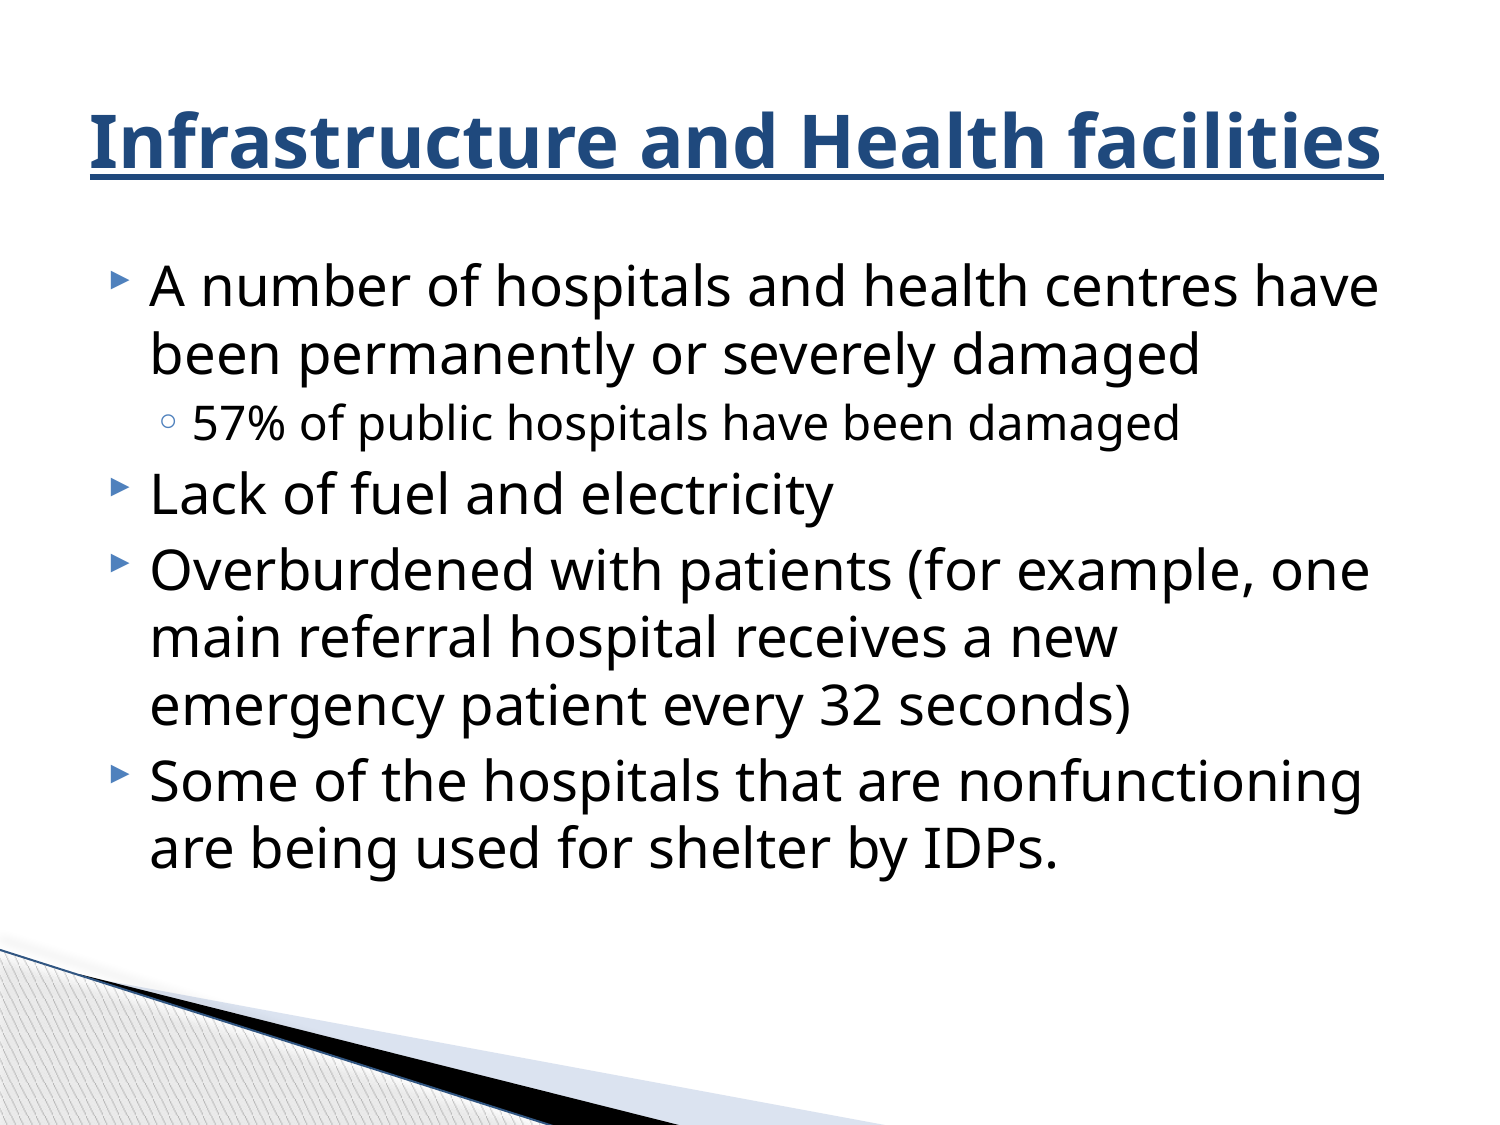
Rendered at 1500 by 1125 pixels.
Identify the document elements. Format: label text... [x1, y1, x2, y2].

list A number of hospitals and health centres have been permanently or severely damaged 57% of public hospitals have been damaged Lack of fuel and electricity Overburdened with patients (for example, one main referral hospital receives a new emergency patient every 32 seconds) Some of the hospitals that are nonfunctioning are being used for shelter by IDPs. [75, 243, 1425, 986]
title Infrastructure and Health facilities [75, 45, 1425, 233]
